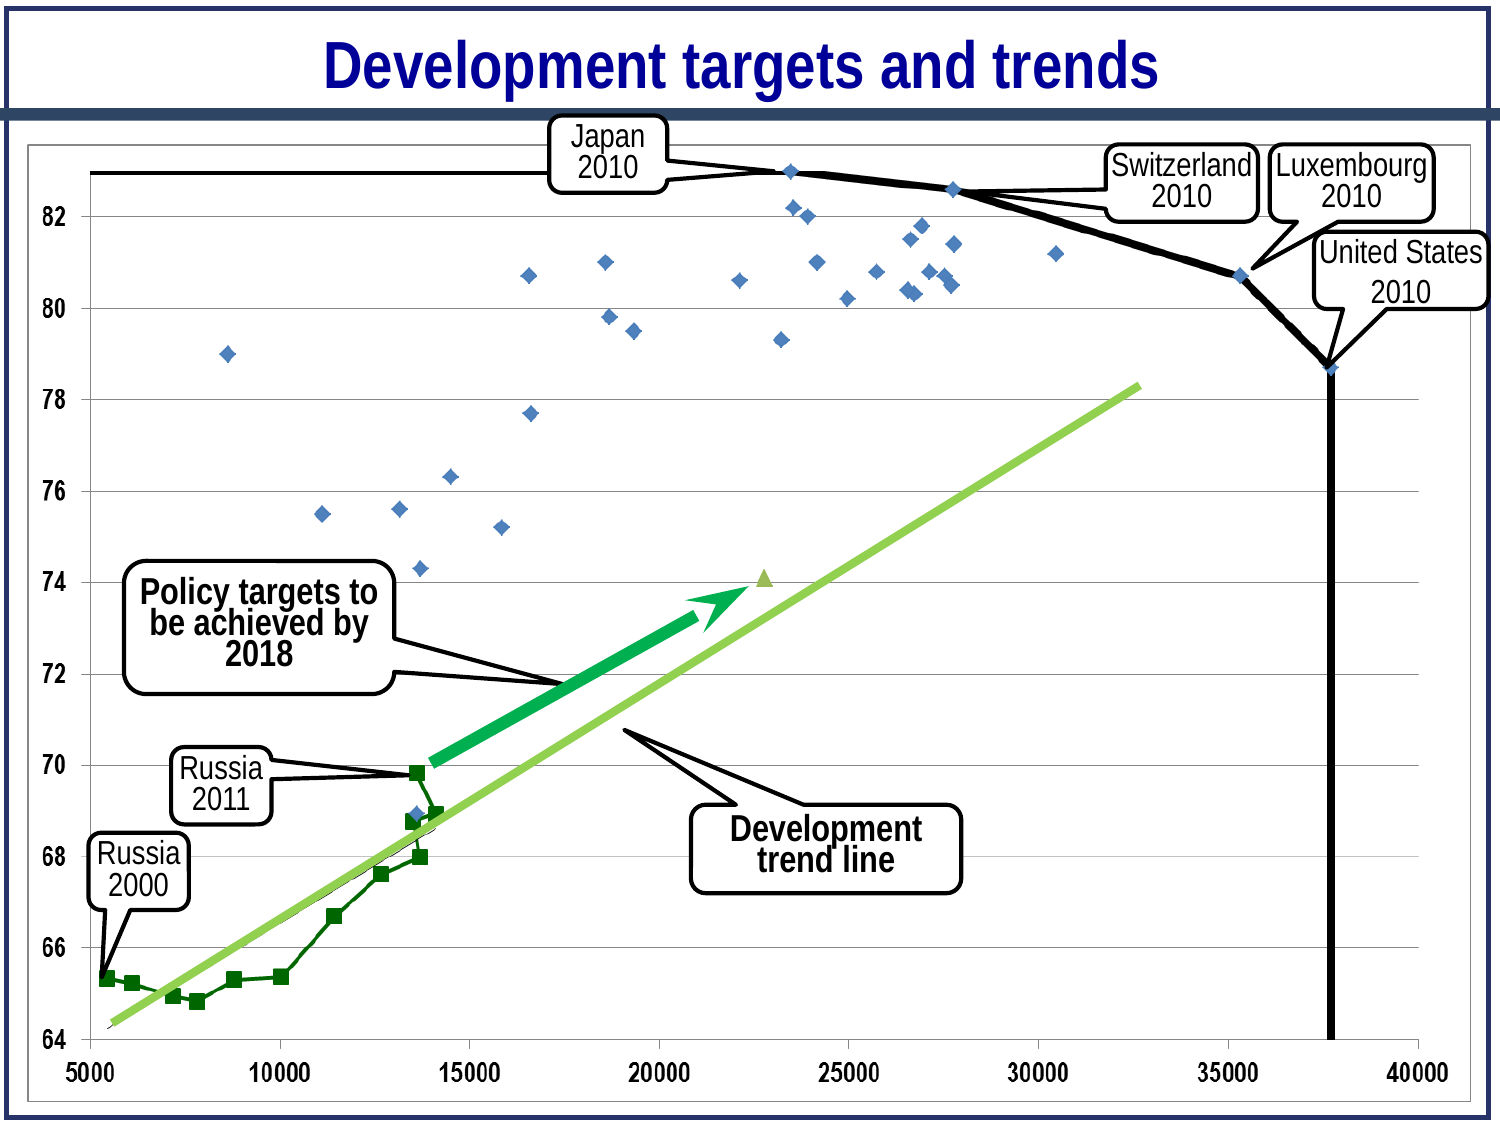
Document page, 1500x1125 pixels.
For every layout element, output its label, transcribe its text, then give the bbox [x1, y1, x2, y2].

text_box Japan 2010 [547, 113, 670, 143]
text_box United States 2010 [1475, 229, 1491, 312]
text_box [6, 115, 1489, 1118]
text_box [111, 385, 1140, 1024]
picture [26, 144, 1471, 1102]
title Development targets and trends [0, 8, 6, 114]
text_box [6, 8, 1489, 114]
title Development targets and trends [1489, 8, 1500, 114]
